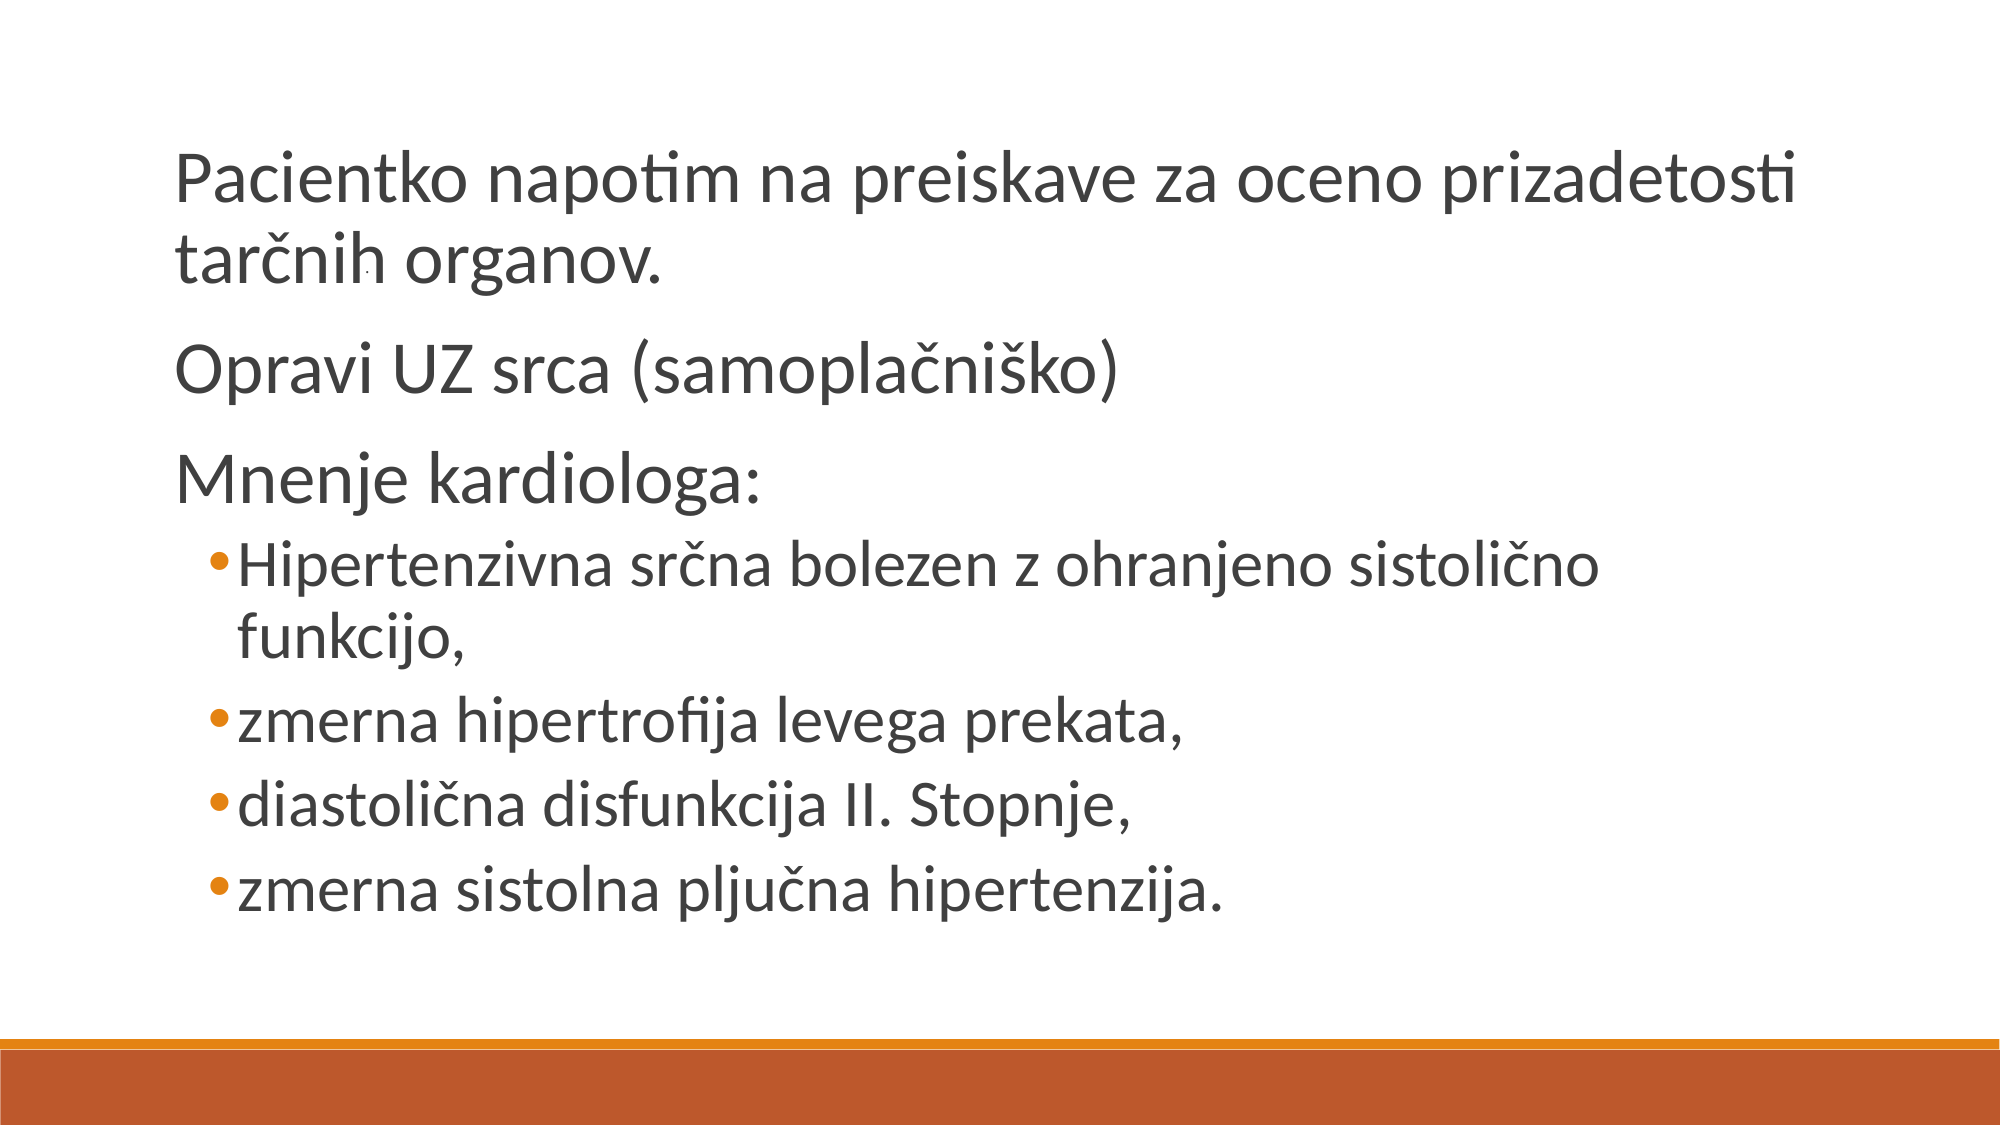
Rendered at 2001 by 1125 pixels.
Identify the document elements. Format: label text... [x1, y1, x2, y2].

list Pacientko napotim na preiskave za oceno prizadetosti tarčnih organov. Opravi UZ srca (samoplačniško) Mnenje kardiologa: Hipertenzivna srčna bolezen z ohranjeno sistolično funkcijo, zmerna hipertrofija levega prekata, diastolična disfunkcija II. Stopnje, zmerna sistolna pljučna hipertenzija. [174, 130, 1825, 791]
title . [350, 47, 2000, 285]
